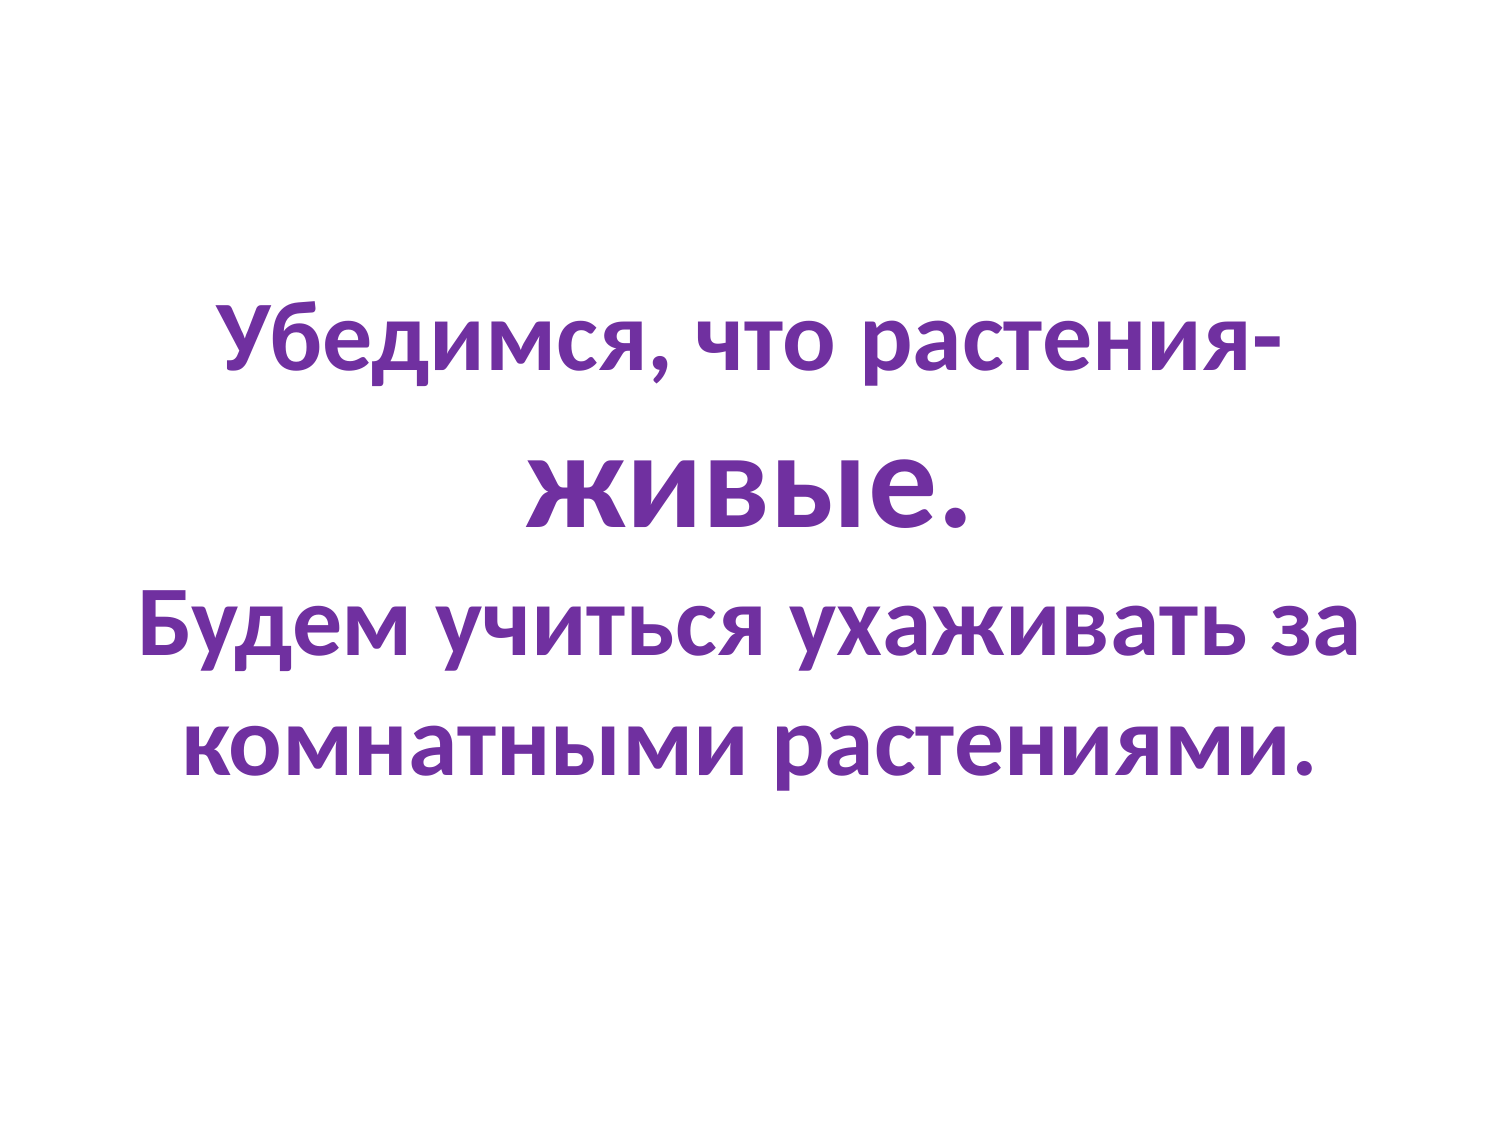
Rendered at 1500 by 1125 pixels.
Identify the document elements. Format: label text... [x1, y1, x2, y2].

title Убедимся, что растения- живые. Будем учиться ухаживать за комнатными растениями. [112, 54, 1388, 1012]
